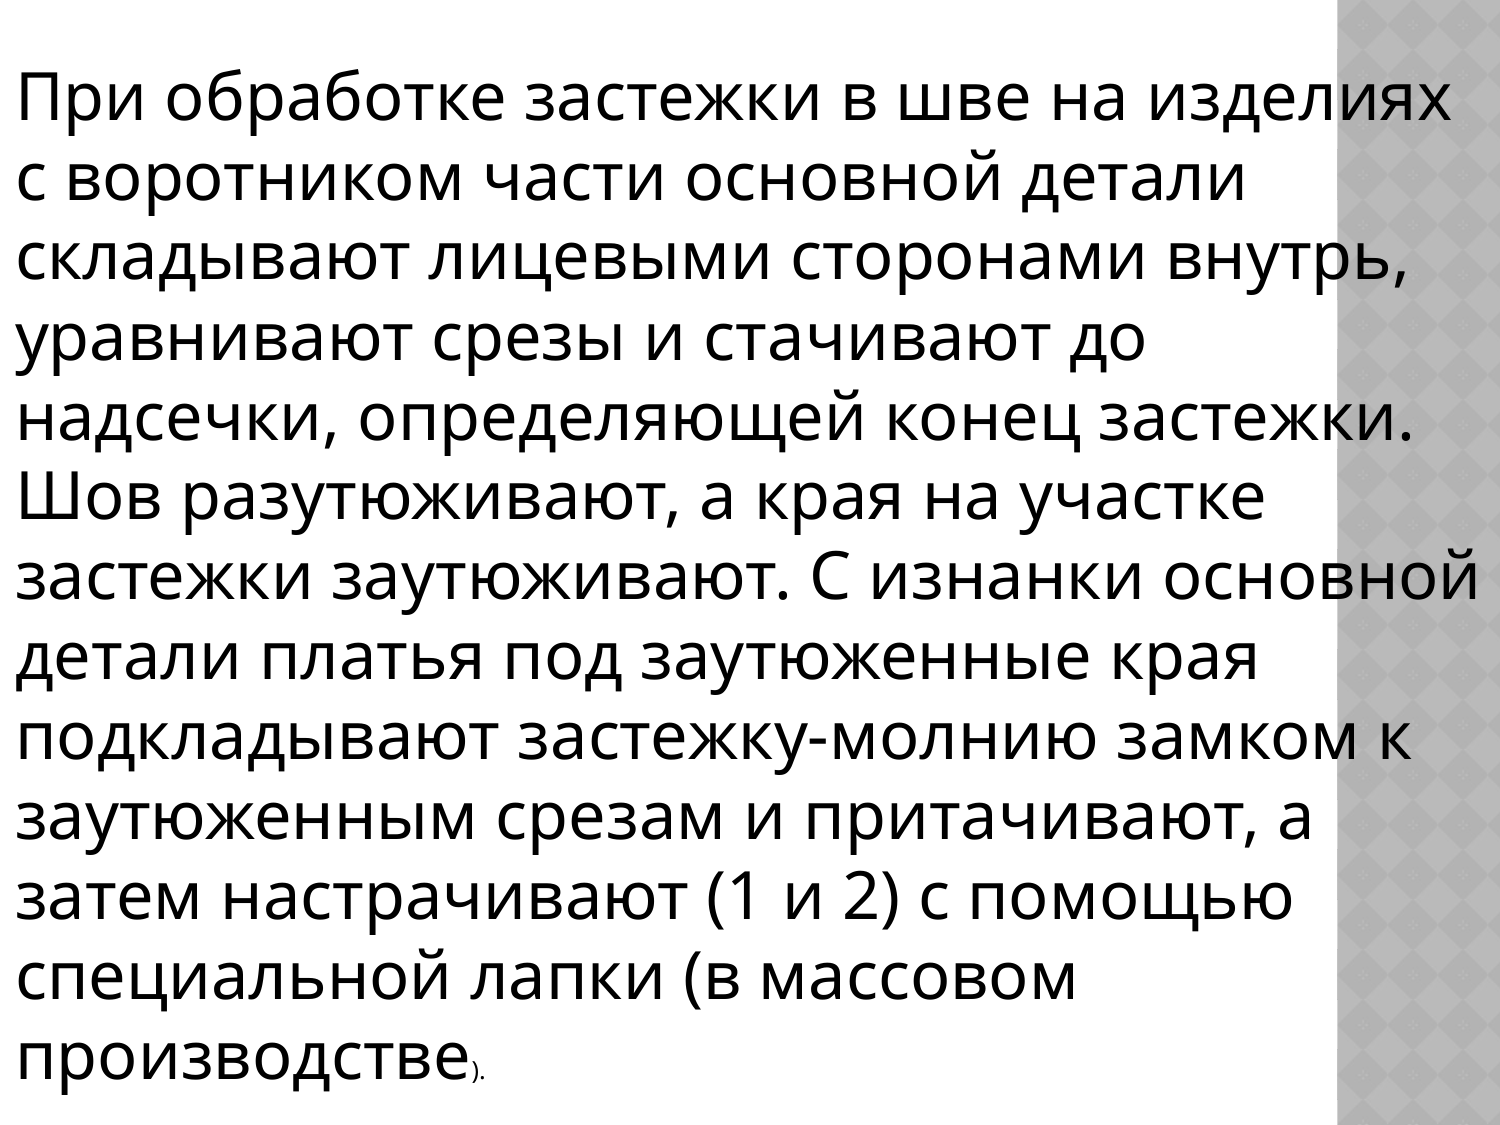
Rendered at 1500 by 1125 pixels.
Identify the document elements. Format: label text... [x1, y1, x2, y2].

text_box При обработке застежки в шве на изделиях с воротником части основной детали складывают лицевыми сторонами внутрь, уравнивают срезы и стачивают до надсечки, определяющей конец застежки. Шов разутюживают, а края на участке застежки заутюживают. С изнанки основной детали платья под заутюженные края подкладывают застежку-молнию замком к заутюженным срезам и притачивают, а затем настрачивают (1 и 2) с помощью специальной лапки (в массовом производстве). [0, 45, 1500, 1125]
